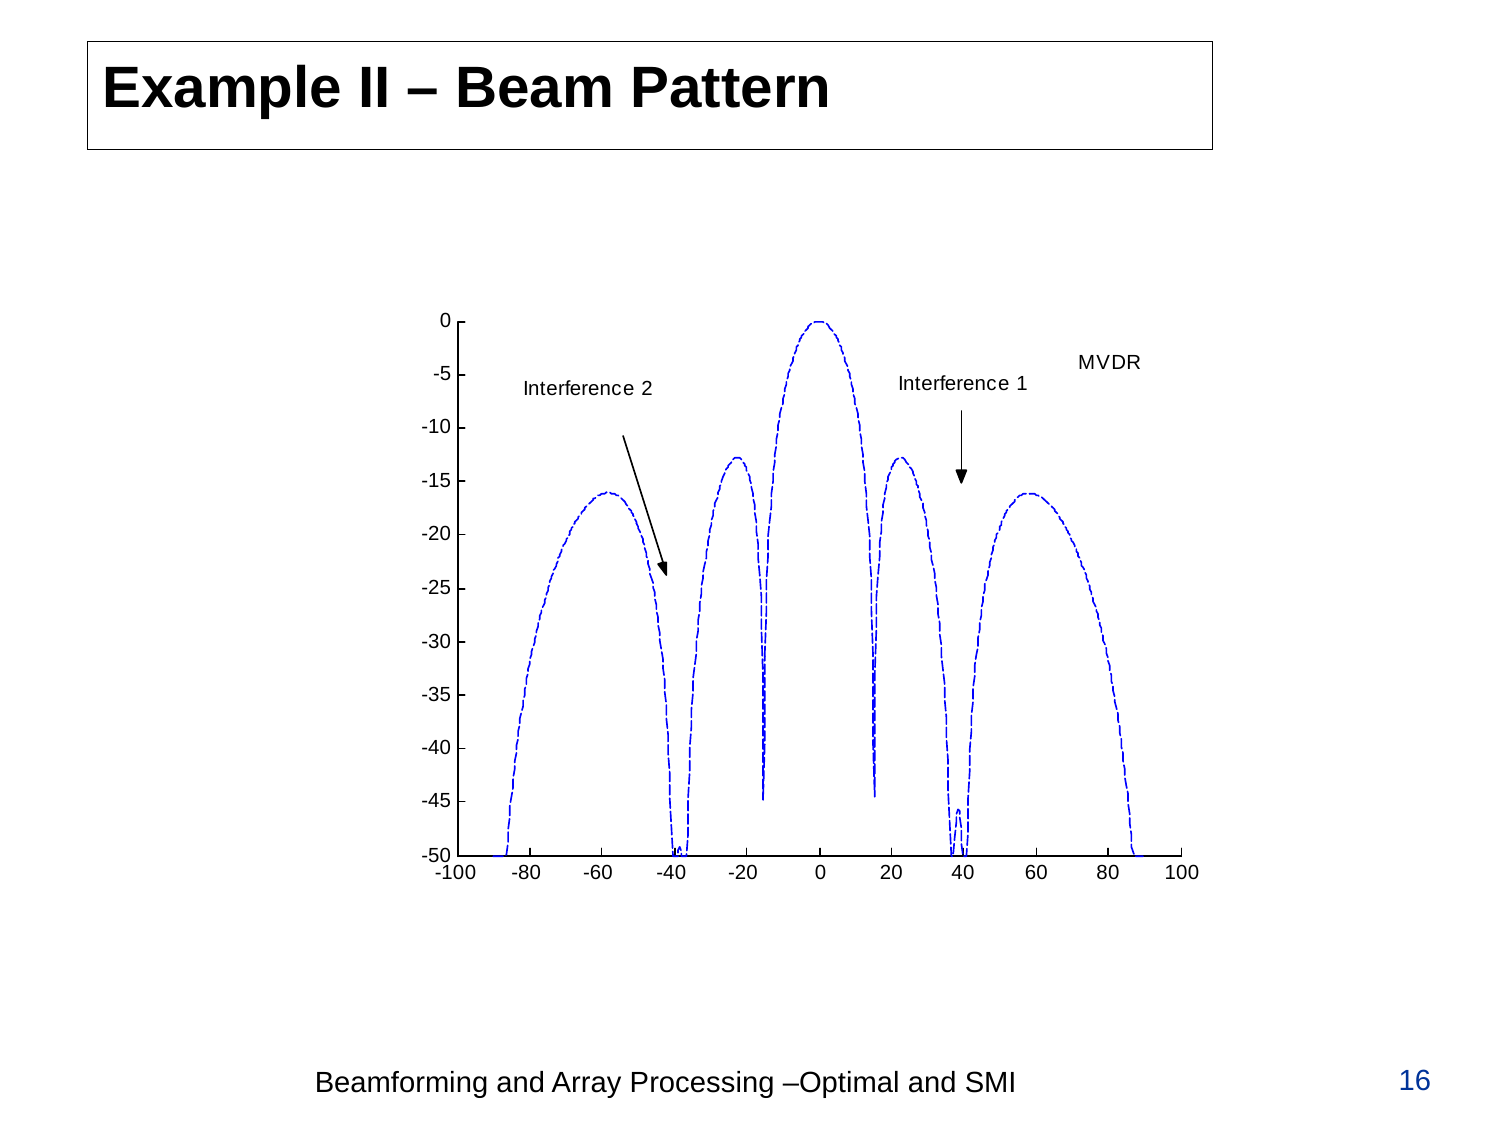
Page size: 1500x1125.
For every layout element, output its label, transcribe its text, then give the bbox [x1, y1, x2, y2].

slide_number 16 [1207, 1055, 1447, 1102]
title Example II – Beam Pattern [87, 41, 1213, 150]
picture [336, 271, 1270, 929]
